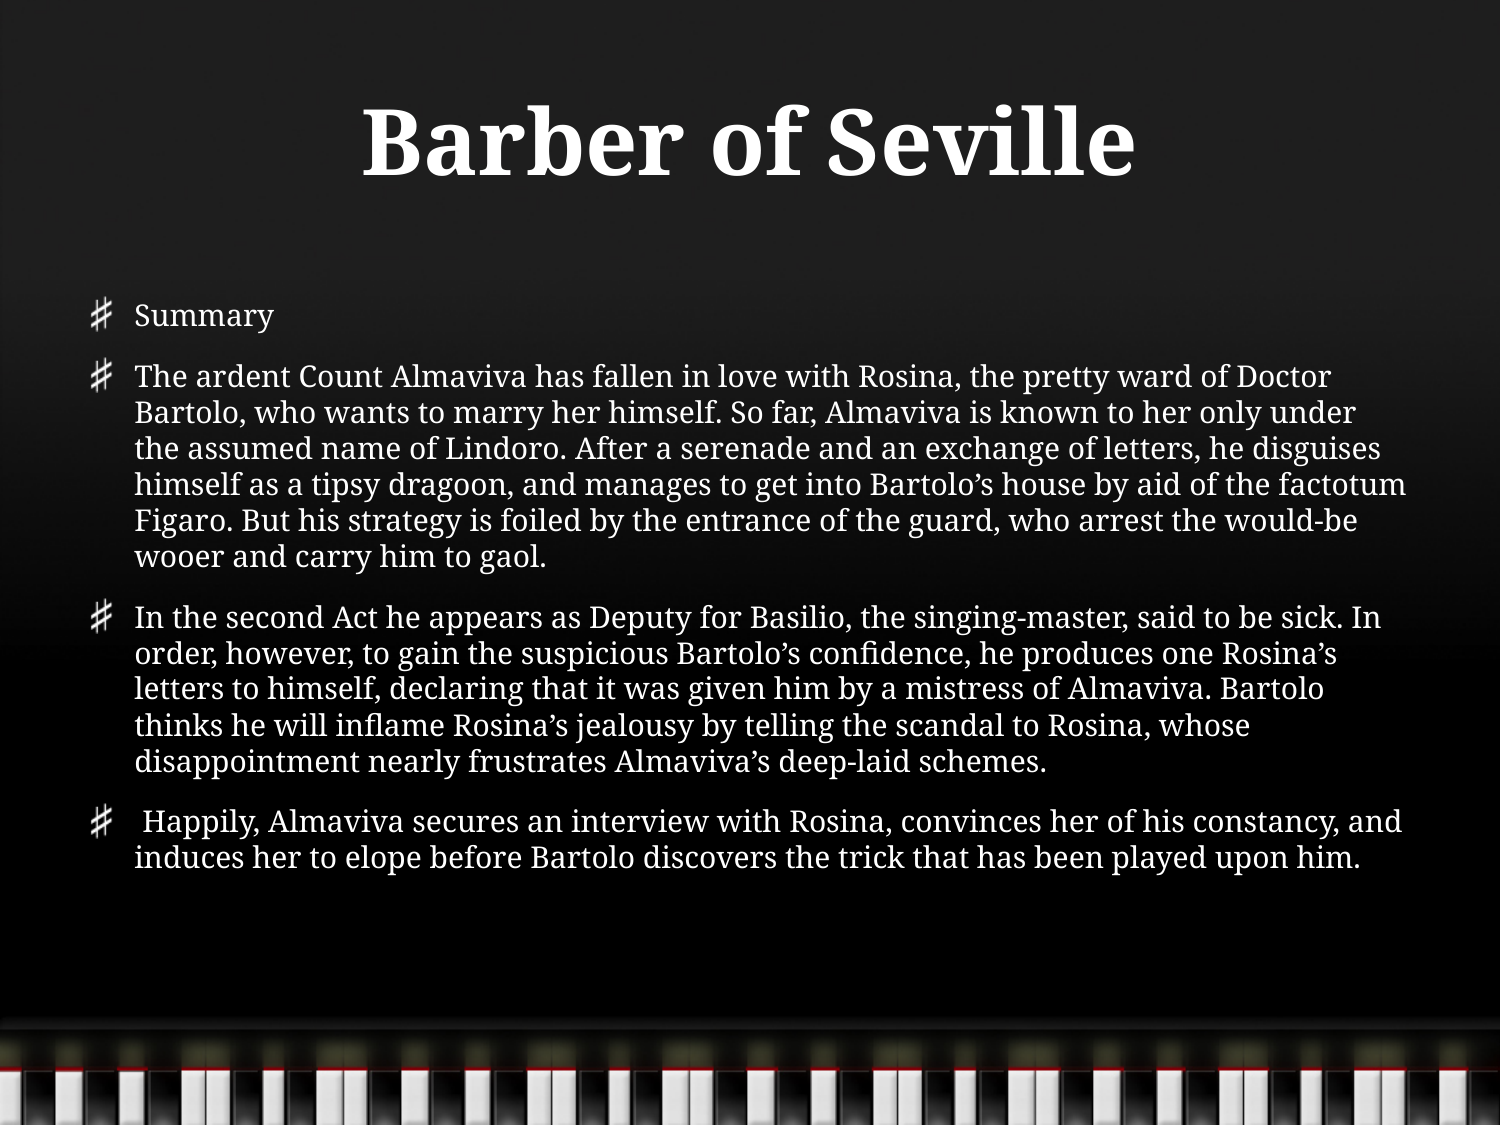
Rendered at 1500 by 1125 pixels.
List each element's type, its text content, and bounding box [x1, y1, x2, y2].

list Summary The ardent Count Almaviva has fallen in love with Rosina, the pretty ward of Doctor Bartolo, who wants to marry her himself. So far, Almaviva is known to her only under the assumed name of Lindoro. After a serenade and an exchange of letters, he disguises himself as a tipsy dragoon, and manages to get into Bartolo’s house by aid of the factotum Figaro. But his strategy is foiled by the entrance of the guard, who arrest the would-be wooer and carry him to gaol. In the second Act he appears as Deputy for Basilio, the singing-master, said to be sick. In order, however, to gain the suspicious Bartolo’s confidence, he produces one Rosina’s letters to himself, declaring that it was given him by a mistress of Almaviva. Bartolo thinks he will inflame Rosina’s jealousy by telling the scandal to Rosina, whose disappointment nearly frustrates Almaviva’s deep-laid schemes. Happily, Almaviva secures an interview with Rosina, convinces her of his constancy, and induces her to elope before Bartolo discovers the trick that has been played upon him. [75, 288, 1425, 925]
title Barber of Seville [75, 45, 1425, 233]
picture [0, 0, 1500, 1125]
